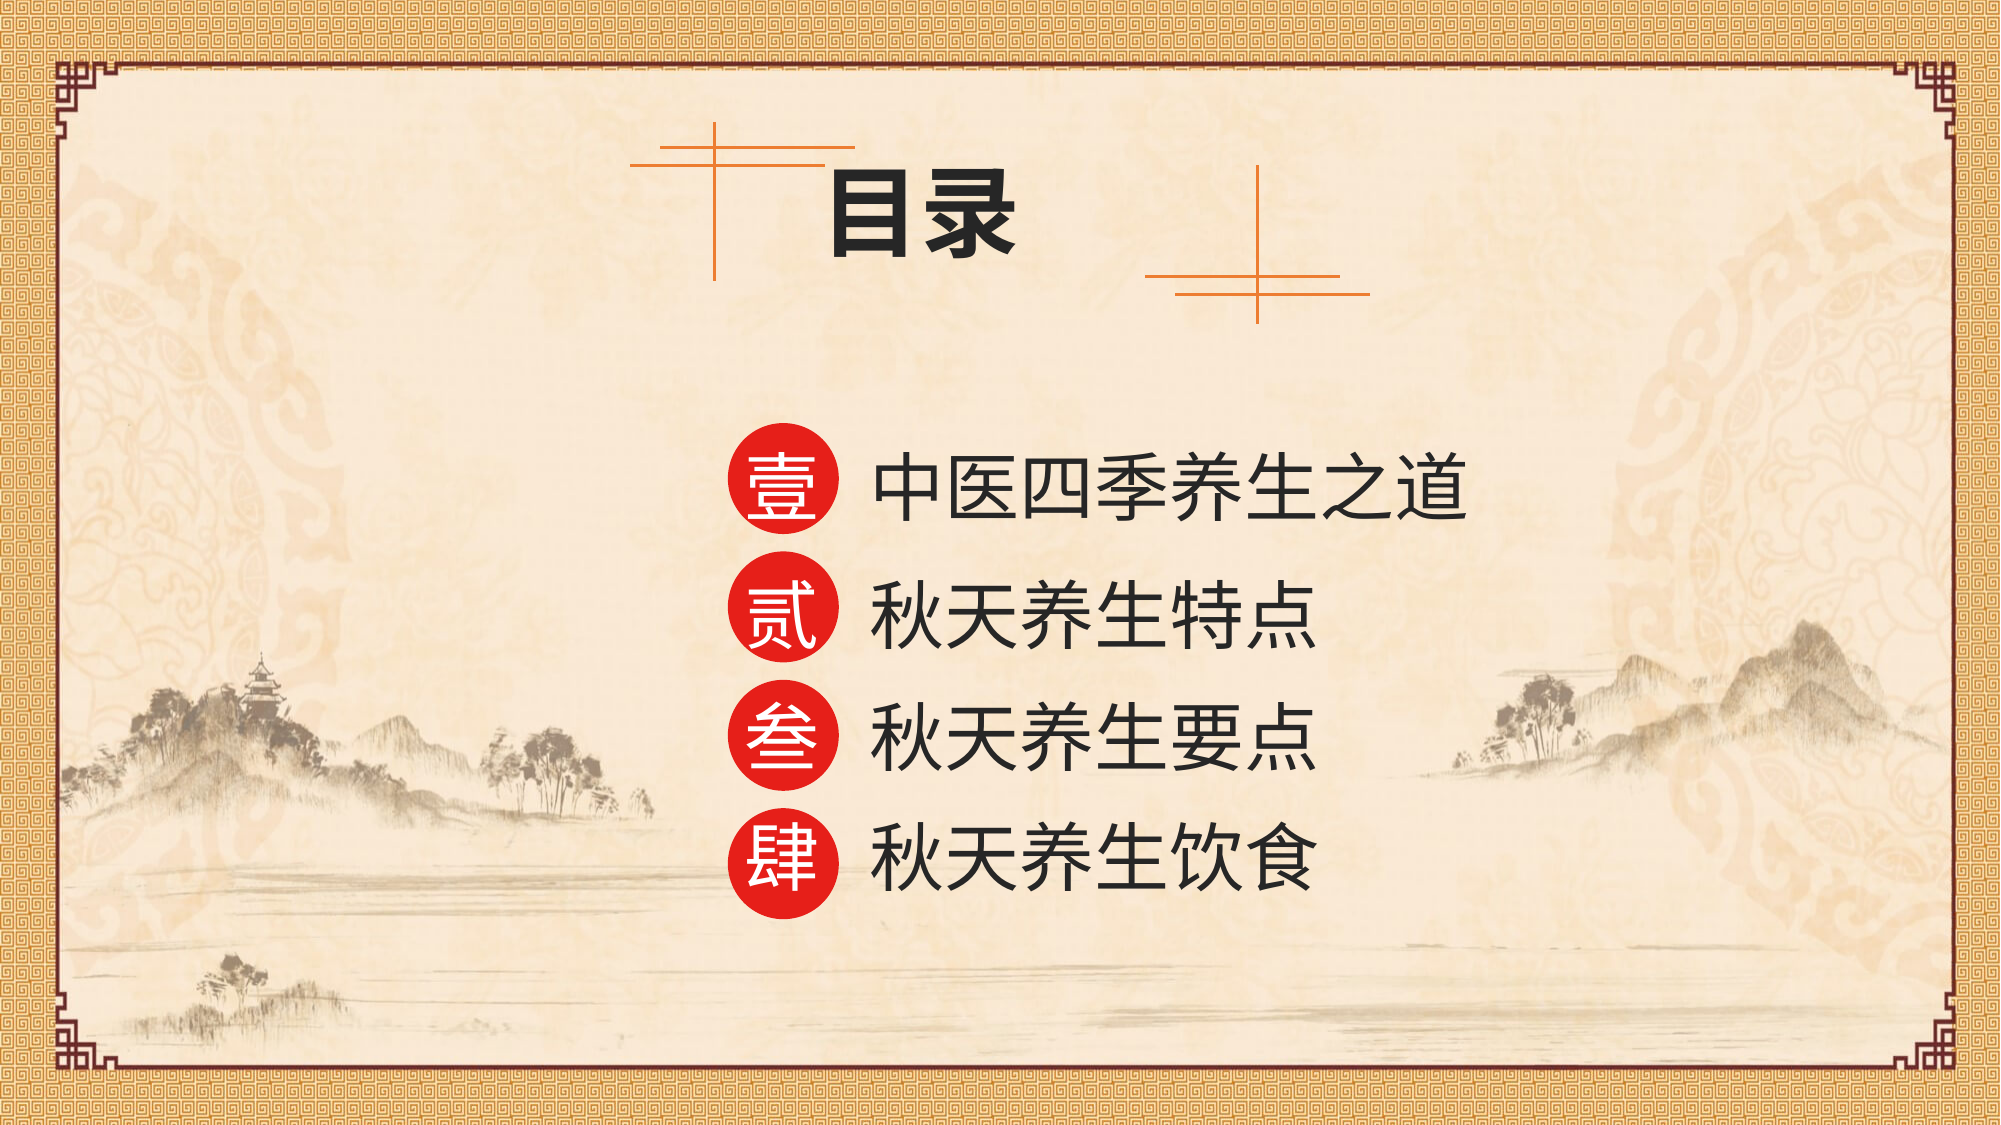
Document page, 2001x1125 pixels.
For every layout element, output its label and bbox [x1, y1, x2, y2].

picture [0, 0, 2000, 1125]
text_box [727, 422, 839, 920]
text_box [629, 121, 1371, 325]
